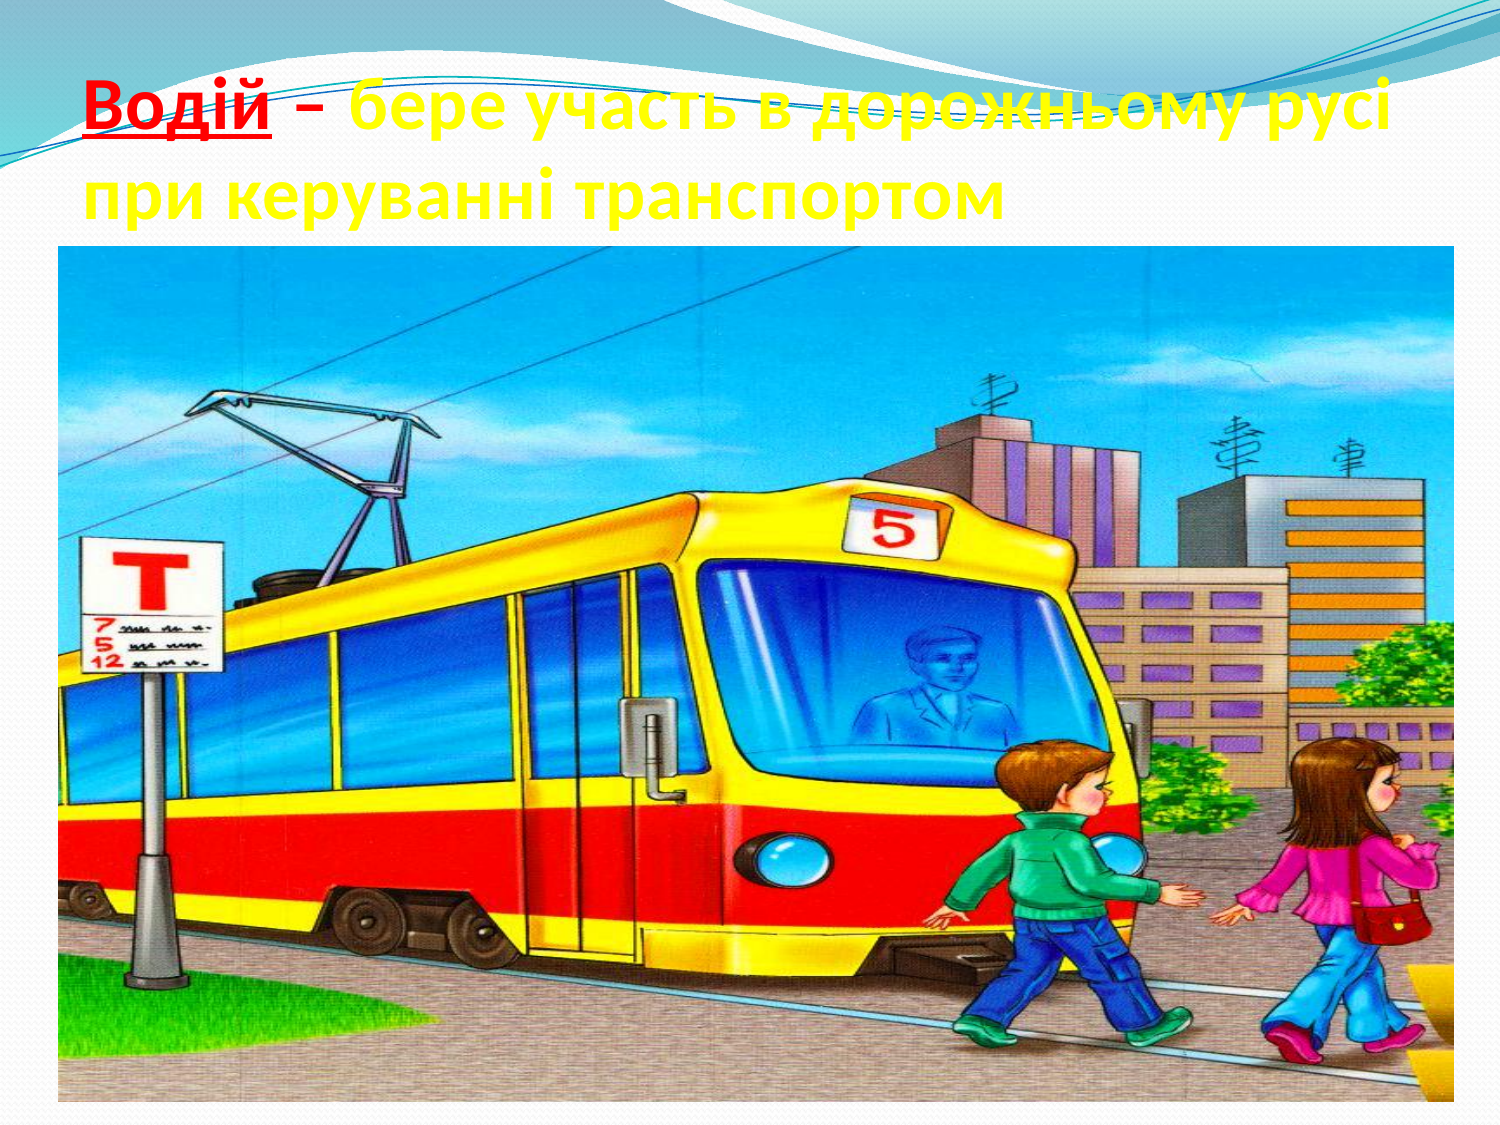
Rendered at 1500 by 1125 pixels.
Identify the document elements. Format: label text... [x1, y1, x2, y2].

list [58, 245, 1454, 1102]
title Водій – бере участь в дорожньому русі при керуванні транспортом [82, 46, 1432, 235]
